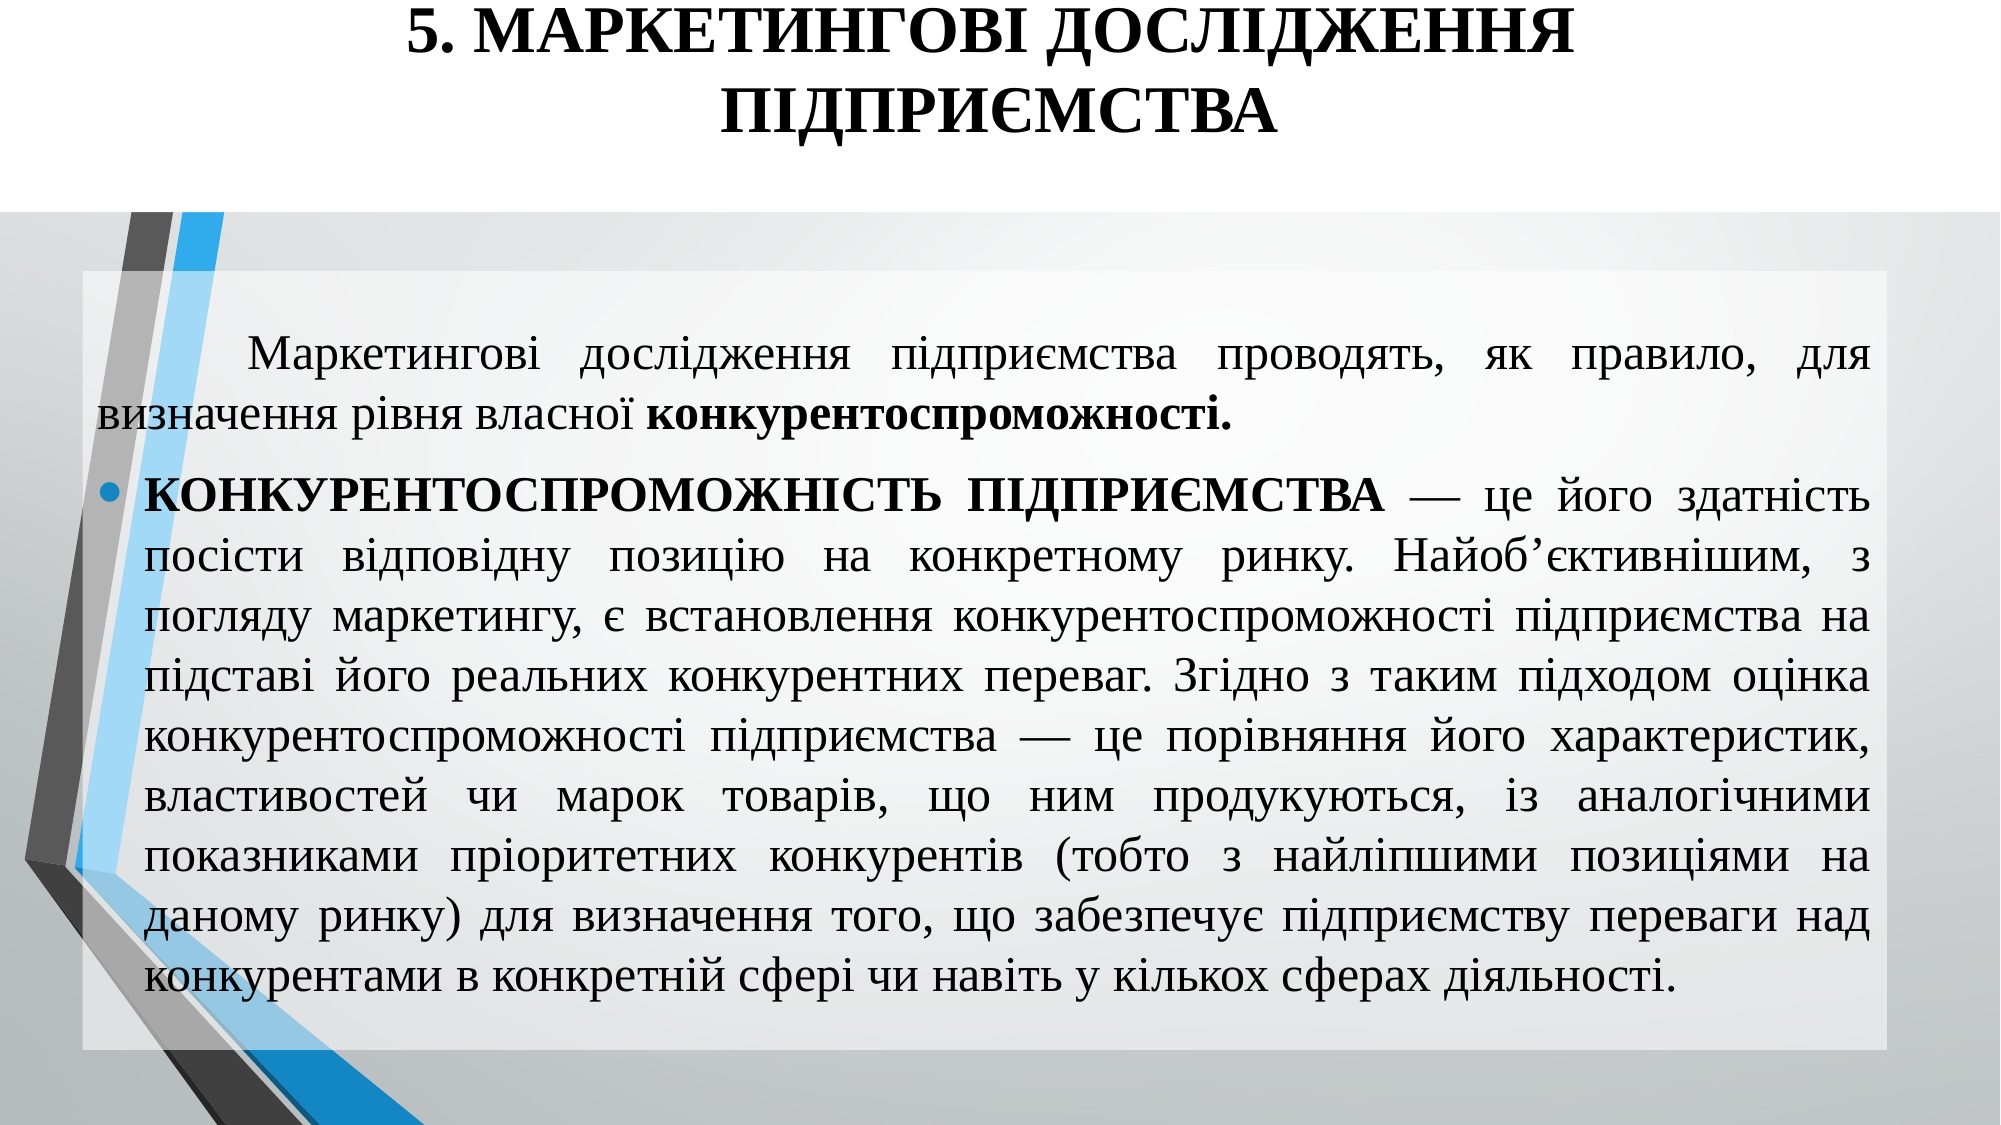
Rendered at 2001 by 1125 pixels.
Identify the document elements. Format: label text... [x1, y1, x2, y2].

title 5. Маркетингові дослідження підприємства [0, 0, 2000, 213]
list Маркетингові дослідження підприємства проводять, як правило, для визначення рівня власної конкурентоспроможності. КОНКУРЕНТОСПРОМОЖНІСТЬ ПІДПРИЄМСТВА — це його здатність посісти відповідну позицію на конкретному ринку. Найоб’єктивнішим, з погляду маркетингу, є встановлення конкурентоспроможності підприємства на підставі його реальних конкурентних переваг. Згідно з таким підходом оцінка конкурентоспроможності підприємства — це порівняння його характеристик, властивостей чи марок товарів, що ним продукуються, із аналогічними показниками пріоритетних конкурентів (тобто з найліпшими позиціями на даному ринку) для визначення того, що забезпечує підприємству переваги над конкурентами в конкретній сфері чи навіть у кількох сферах діяльності. [82, 271, 1887, 1050]
